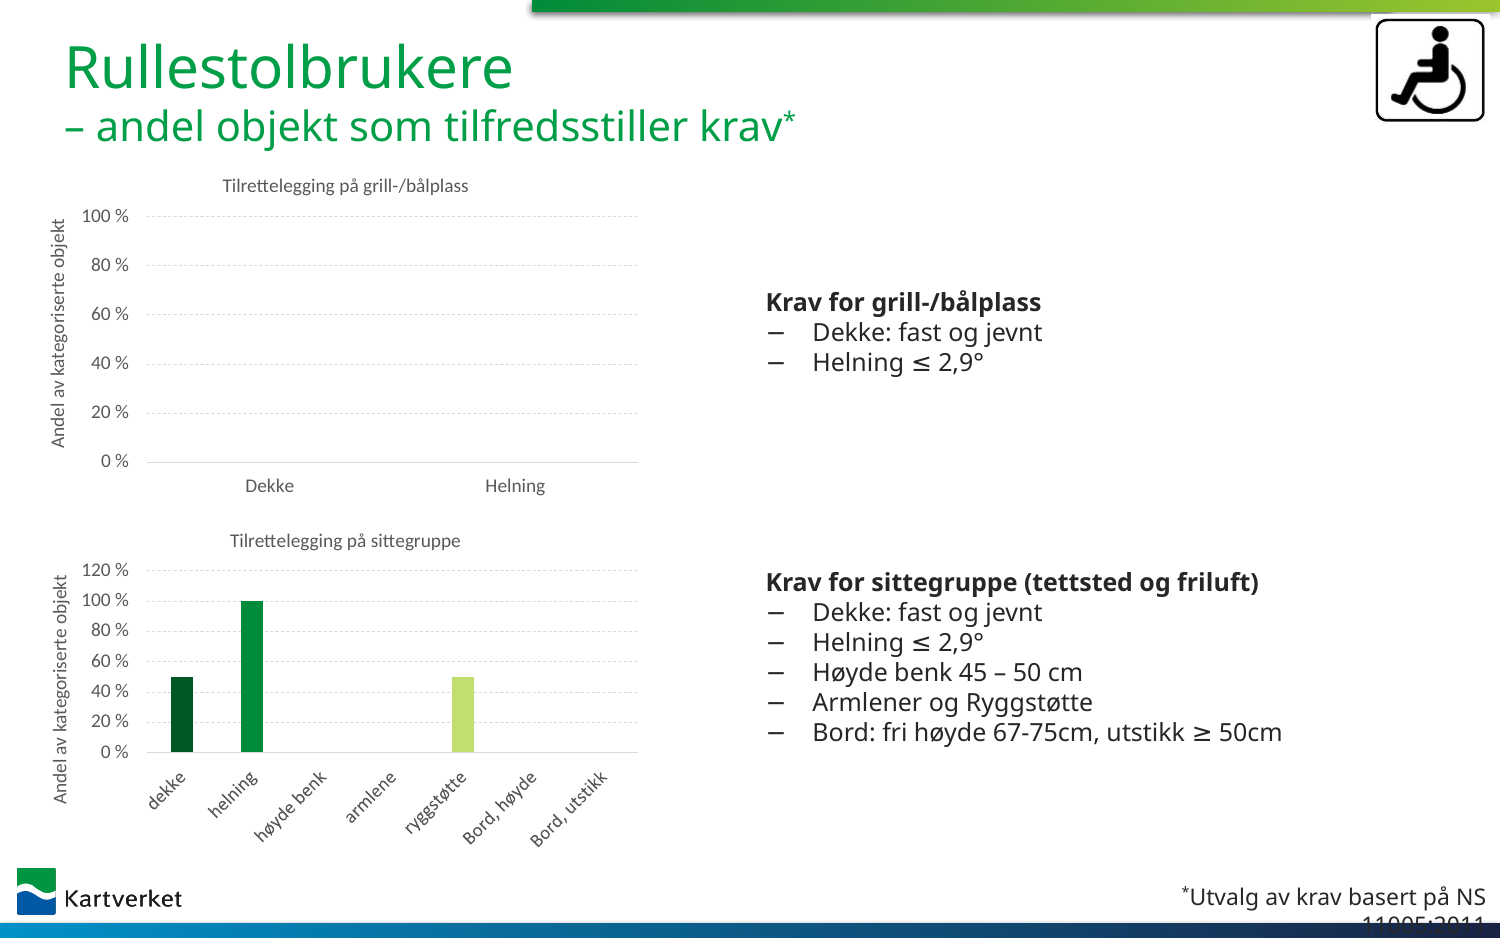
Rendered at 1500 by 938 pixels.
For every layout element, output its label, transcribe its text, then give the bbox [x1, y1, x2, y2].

text_box Krav for sittegruppe (tettsted og friluft) Dekke: fast og jevnt Helning ≤ 2,9° Høyde benk 45 – 50 cm Armlener og Ryggstøtte Bord: fri høyde 67-75cm, utstikk ≥ 50cm [750, 559, 1500, 754]
text_box Rullestolbrukere – andel objekt som tilfredsstiller krav* [49, 14, 1431, 158]
text_box *Utvalg av krav basert på NS 11005:2011 [1068, 873, 1500, 938]
text_box Krav for grill-/bålplass Dekke: fast og jevnt Helning ≤ 2,9° [750, 279, 1452, 384]
picture [1371, 13, 1491, 127]
picture [41, 520, 650, 859]
picture [41, 166, 650, 505]
